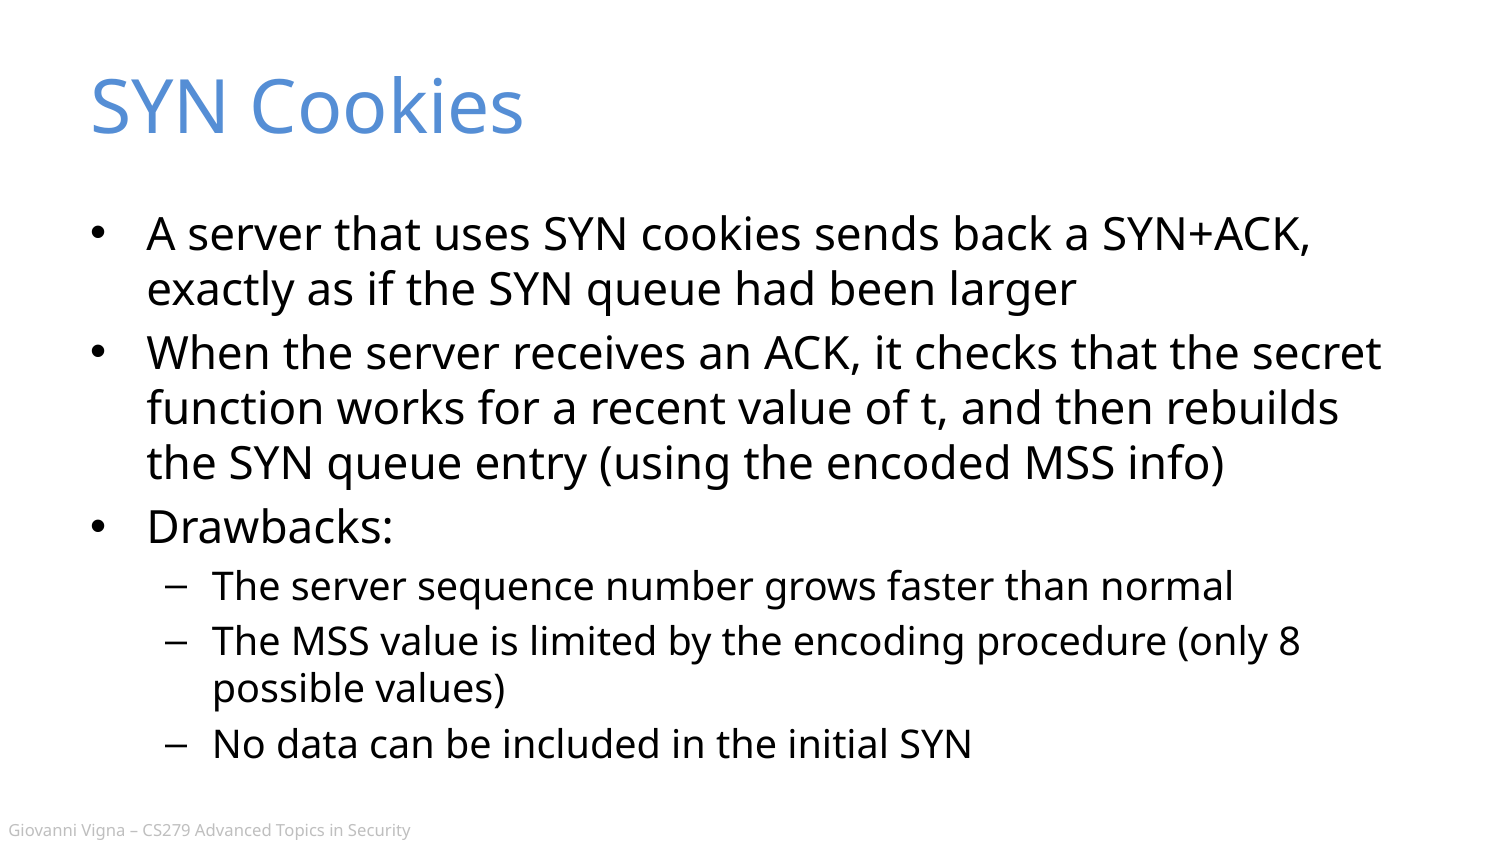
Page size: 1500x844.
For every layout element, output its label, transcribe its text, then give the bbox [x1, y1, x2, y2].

title SYN Cookies [75, 33, 1425, 175]
list A server that uses SYN cookies sends back a SYN+ACK, exactly as if the SYN queue had been larger When the server receives an ACK, it checks that the secret function works for a recent value of t, and then rebuilds the SYN queue entry (using the encoded MSS info) Drawbacks: The server sequence number grows faster than normal The MSS value is limited by the encoding procedure (only 8 possible values) No data can be included in the initial SYN [75, 196, 1425, 813]
